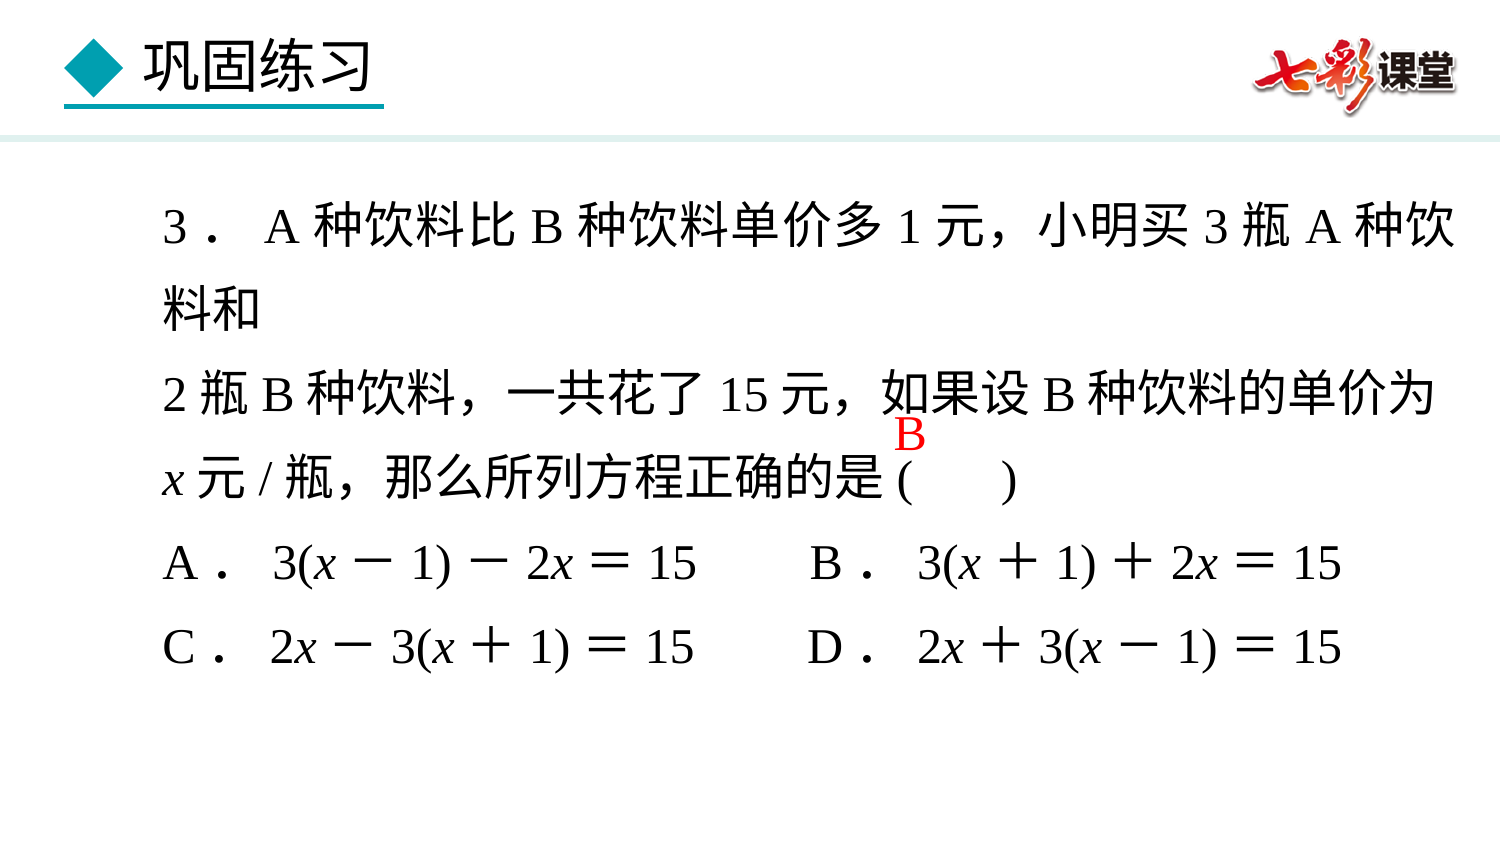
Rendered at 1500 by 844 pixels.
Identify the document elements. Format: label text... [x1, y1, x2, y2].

picture [1249, 32, 1461, 118]
text_box B [878, 393, 942, 469]
text_box 3．A种饮料比B种饮料单价多1元，小明买3瓶A种饮料和 2瓶B种饮料，一共花了15元，如果设B种饮料的单价为 x元/瓶，那么所列方程正确的是( ) A．3(x－1)－2x＝15 B．3(x＋1)＋2x＝15 C．2x－3(x＋1)＝15 D．2x＋3(x－1)＝15 [147, 162, 1471, 682]
